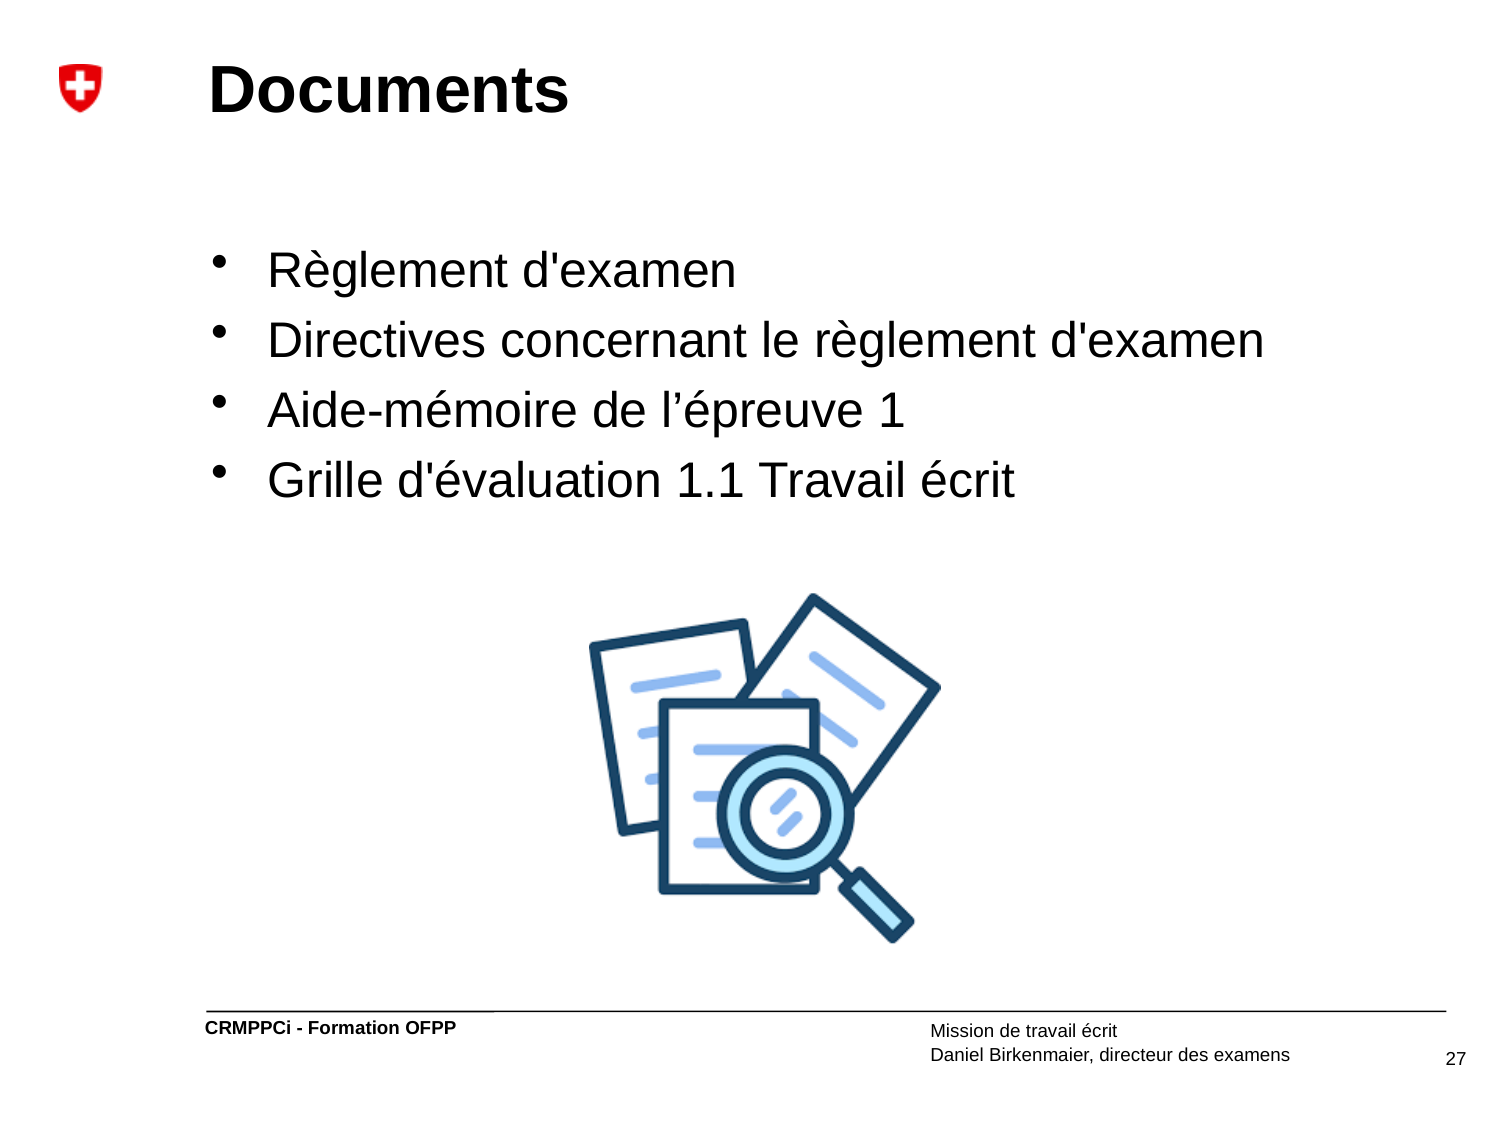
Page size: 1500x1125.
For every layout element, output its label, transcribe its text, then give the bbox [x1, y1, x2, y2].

picture [59, 64, 103, 114]
picture [588, 592, 941, 945]
list Règlement d'examen Directives concernant le règlement d'examen Aide-mémoire de l’épreuve 1 Grille d'évaluation 1.1 Travail écrit [210, 237, 1438, 1012]
footer Daniel Birkenmaier, directeur des examens [915, 1048, 1447, 1071]
slide_number Mission de travail écrit [915, 1011, 1447, 1048]
title Documents [207, 45, 1433, 209]
